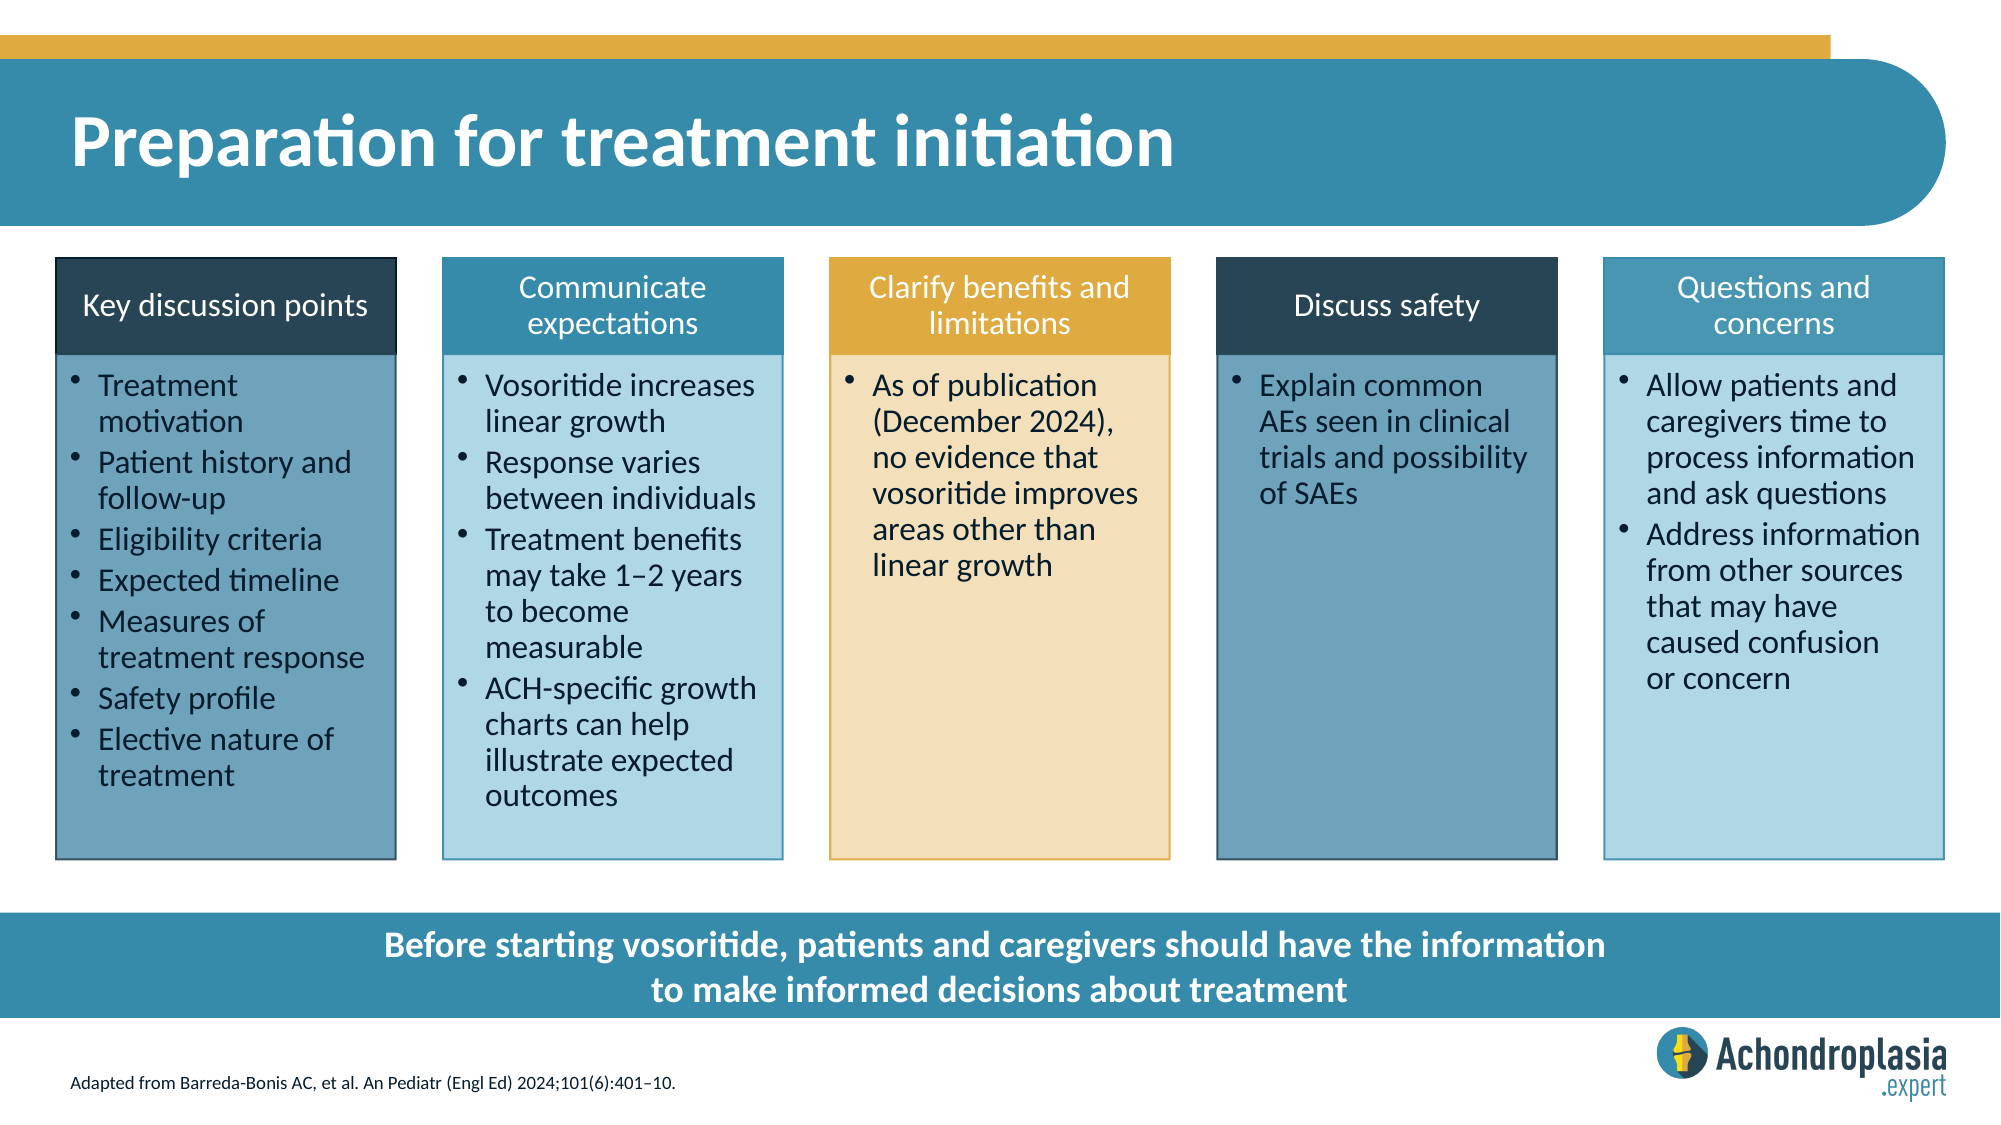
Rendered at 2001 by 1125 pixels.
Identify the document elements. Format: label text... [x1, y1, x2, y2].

title Preparation for treatment initiation [56, 59, 1888, 225]
list Before starting vosoritide, patients and caregivers should have the information to make informed decisions about treatment [0, 912, 2000, 1018]
picture [1656, 1027, 1947, 1102]
footer Adapted from Barreda-Bonis AC, et al. An Pediatr (Engl Ed) 2024;101(6):401–10. [55, 1005, 1656, 1102]
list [55, 237, 1945, 880]
